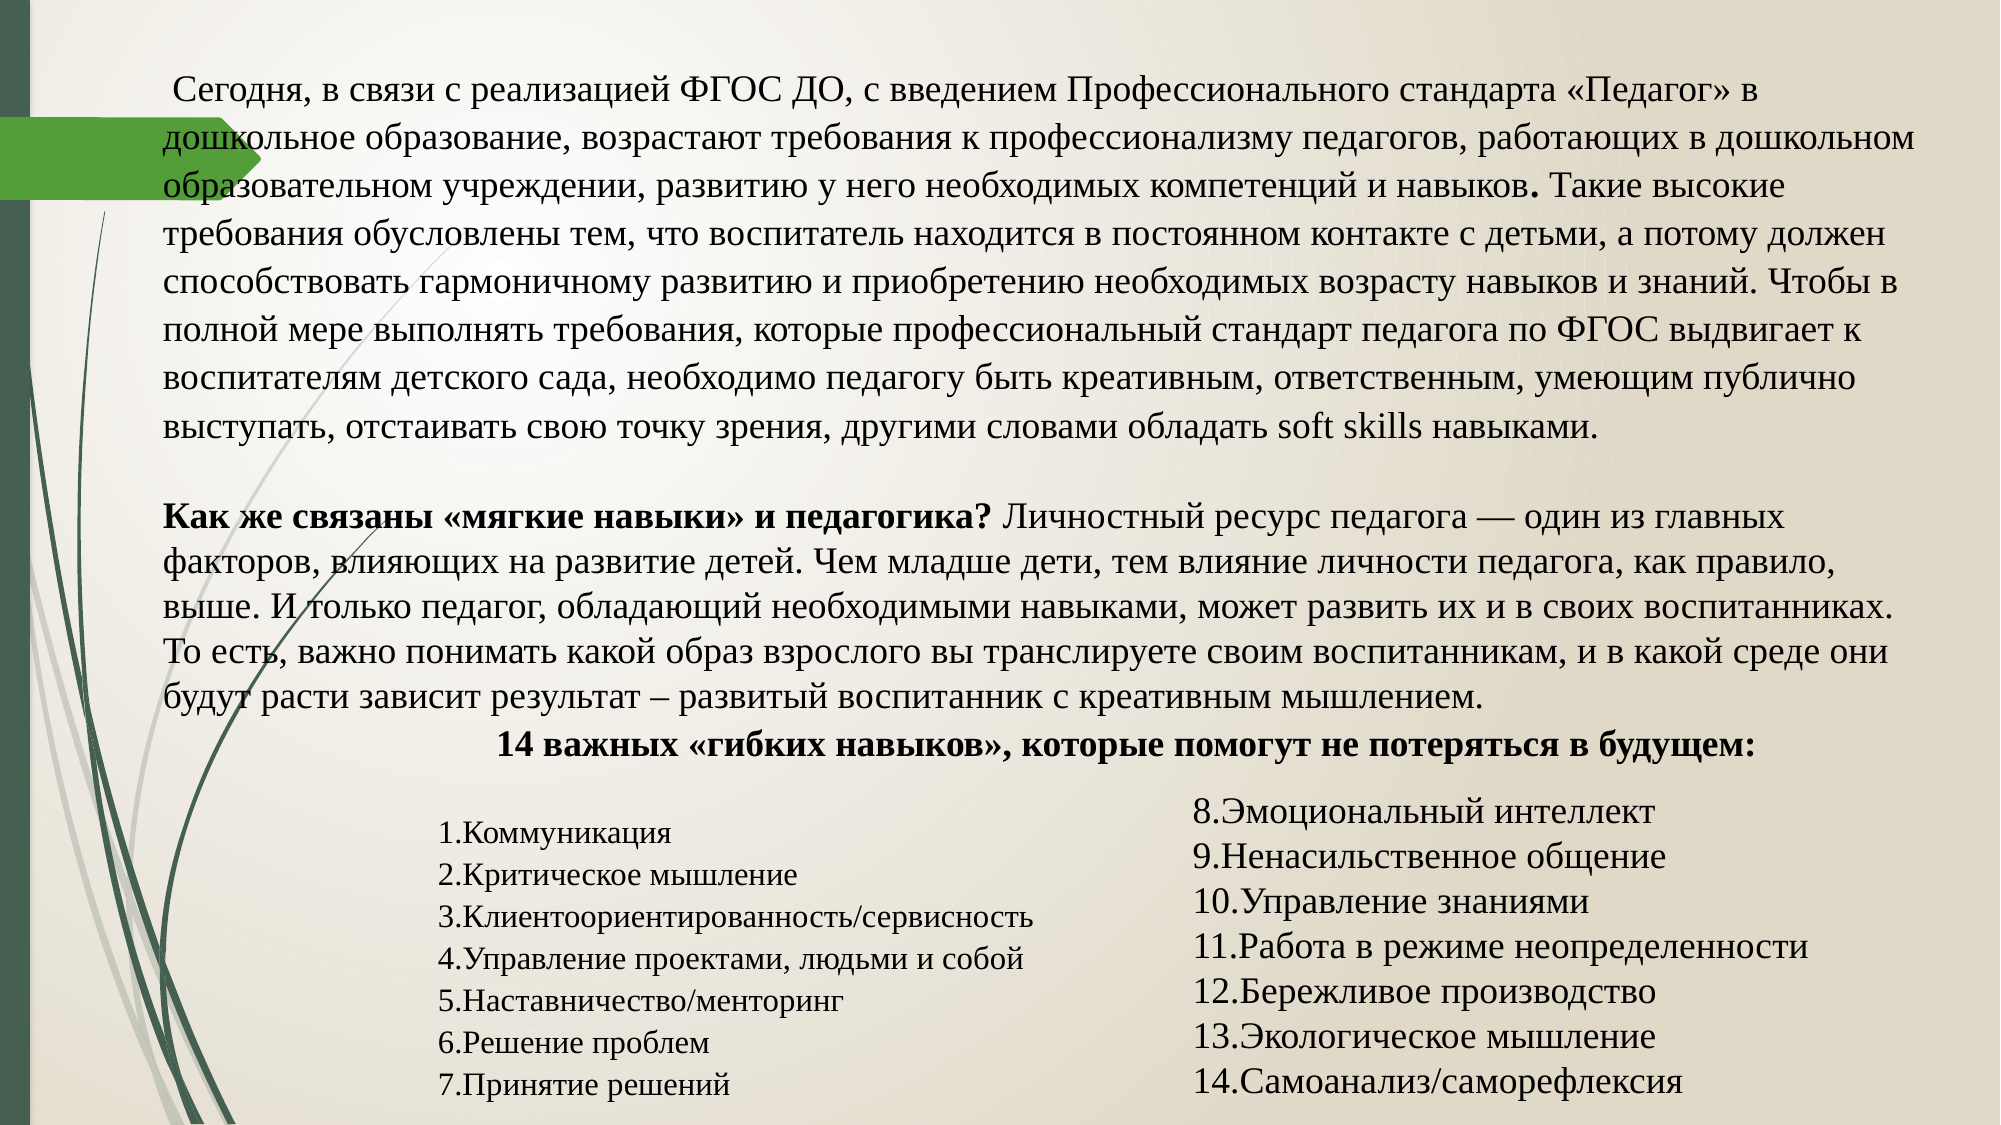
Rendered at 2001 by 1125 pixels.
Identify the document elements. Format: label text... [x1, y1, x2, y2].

text_box Сегодня, в связи с реализацией ФГОС ДО, с введением Профессионального стандарта «Педагог» в дошкольное образование, возрастают требования к профессионализму педагогов, работающих в дошкольном образовательном учреждении, развитию у него необходимых компетенций и навыков. Такие высокие требования обусловлены тем, что воспитатель находится в постоянном контакте с детьми, а потому должен способствовать гармоничному развитию и приобретению необходимых возрасту навыков и знаний. Чтобы в полной мере выполнять требования, которые профессиональный стандарт педагога по ФГОС выдвигает к воспитателям детского сада, необходимо педагогу быть креативным, ответственным, умеющим публично выступать, отстаивать свою точку зрения, другими словами обладать soft skills навыками. Как же связаны «мягкие навыки» и педагогика? Личностный ресурс педагога — один из главных факторов, влияющих на развитие детей. Чем младше дети, тем влияние личности педагога, как правило, выше. И только педагог, обладающий необходимыми навыками, может развить их и в своих воспитанниках. То есть, важно понимать какой образ взрослого вы транслируете своим воспитанникам, и в какой среде они будут расти зависит результат – развитый воспитанник с креативным мышлением. 14 важных «гибких навыков», которые помогут не потеряться в будущем: [148, 53, 1954, 772]
list 8.Эмоциональный интеллект 9.Ненасильственное общение 10.Управление знаниями 11.Работа в режиме неопределенности 12.Бережливое производство 13.Экологическое мышление 14.Самоанализ/саморефлексия [1177, 778, 1886, 1063]
list 1.Коммуникация 2.Критическое мышление 3.Клиентоориентированность/сервисность 4.Управление проектами, людьми и собой 5.Наставничество/менторинг 6.Решение проблем 7.Принятие решений [422, 800, 1152, 1125]
